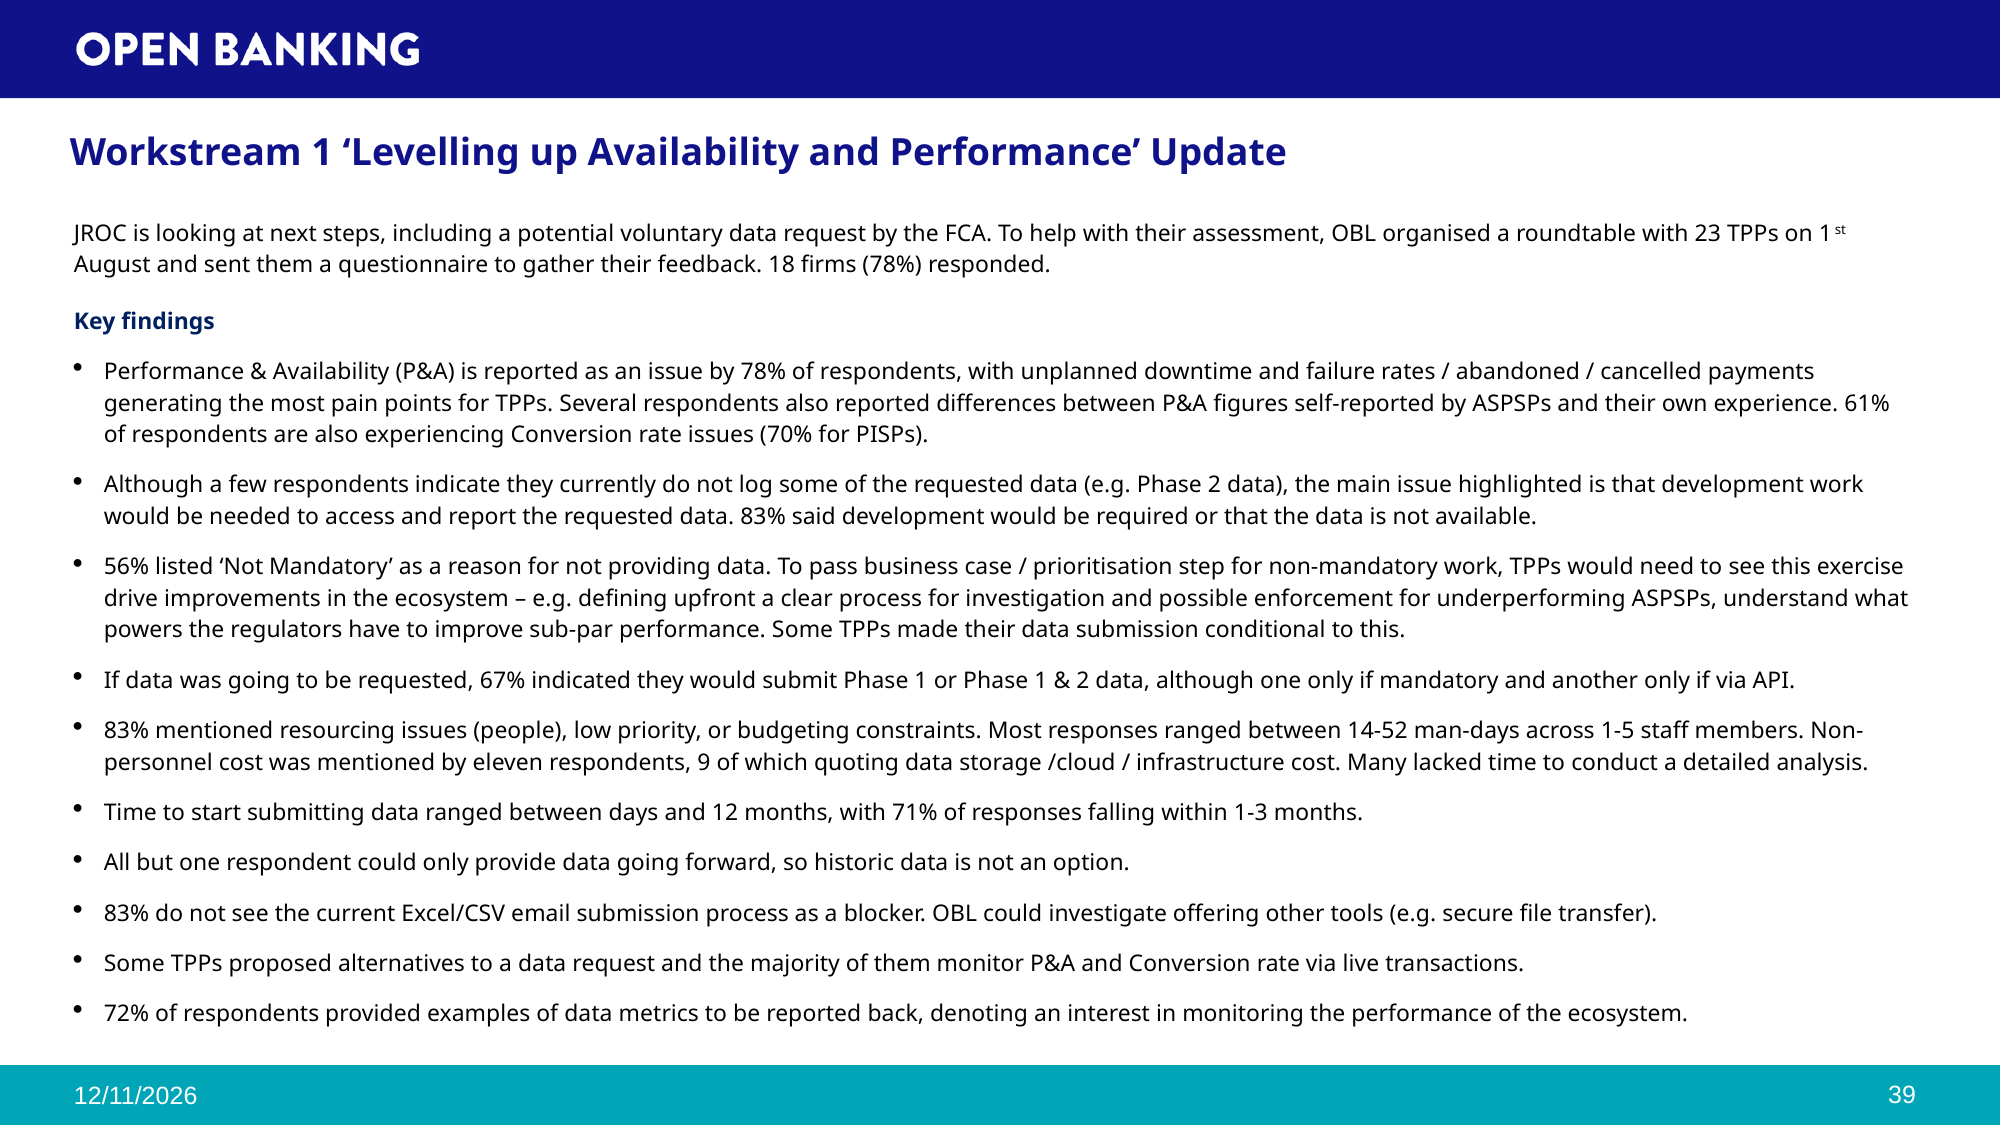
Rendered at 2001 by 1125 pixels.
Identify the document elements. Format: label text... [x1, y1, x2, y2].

picture [43, 0, 452, 99]
list JROC is looking at next steps, including a potential voluntary data request by the FCA. To help with their assessment, OBL organised a roundtable with 23 TPPs on 1st August and sent them a questionnaire to gather their feedback. 18 firms (78%) responded. Key findings Performance & Availability (P&A) is reported as an issue by 78% of respondents, with unplanned downtime and failure rates / abandoned / cancelled payments generating the most pain points for TPPs. Several respondents also reported differences between P&A figures self-reported by ASPSPs and their own experience. 61% of respondents are also experiencing Conversion rate issues (70% for PISPs). Although a few respondents indicate they currently do not log some of the requested data (e.g. Phase 2 data), the main issue highlighted is that development work would be needed to access and report the requested data. 83% said development would be required or that the data is not available. 56% listed ‘Not Mandatory’ as a reason for not providing data. To pass business case / prioritisation step for non-mandatory work, TPPs would need to see this exercise drive improvements in the ecosystem – e.g. defining upfront a clear process for investigation and possible enforcement for underperforming ASPSPs, understand what powers the regulators have to improve sub-par performance. Some TPPs made their data submission conditional to this. If data was going to be requested, 67% indicated they would submit Phase 1 or Phase 1 & 2 data, although one only if mandatory and another only if via API. 83% mentioned resourcing issues (people), low priority, or budgeting constraints. Most responses ranged between 14-52 man-days across 1-5 staff members. Non-personnel cost was mentioned by eleven respondents, 9 of which quoting data storage /cloud / infrastructure cost. Many lacked time to conduct a detailed analysis. Time to start submitting data ranged between days and 12 months, with 71% of responses falling within 1-3 months. All but one respondent could only provide data going forward, so historic data is not an option. 83% do not see the current Excel/CSV email submission process as a blocker. OBL could investigate offering other tools (e.g. secure file transfer). Some TPPs proposed alternatives to a data request and the majority of them monitor P&A and Conversion rate via live transactions. 72% of respondents provided examples of data metrics to be reported back, denoting an interest in monitoring the performance of the ecosystem. [59, 206, 1936, 1125]
title Workstream 1 ‘Levelling up Availability and Performance’ Update [54, 125, 1629, 207]
